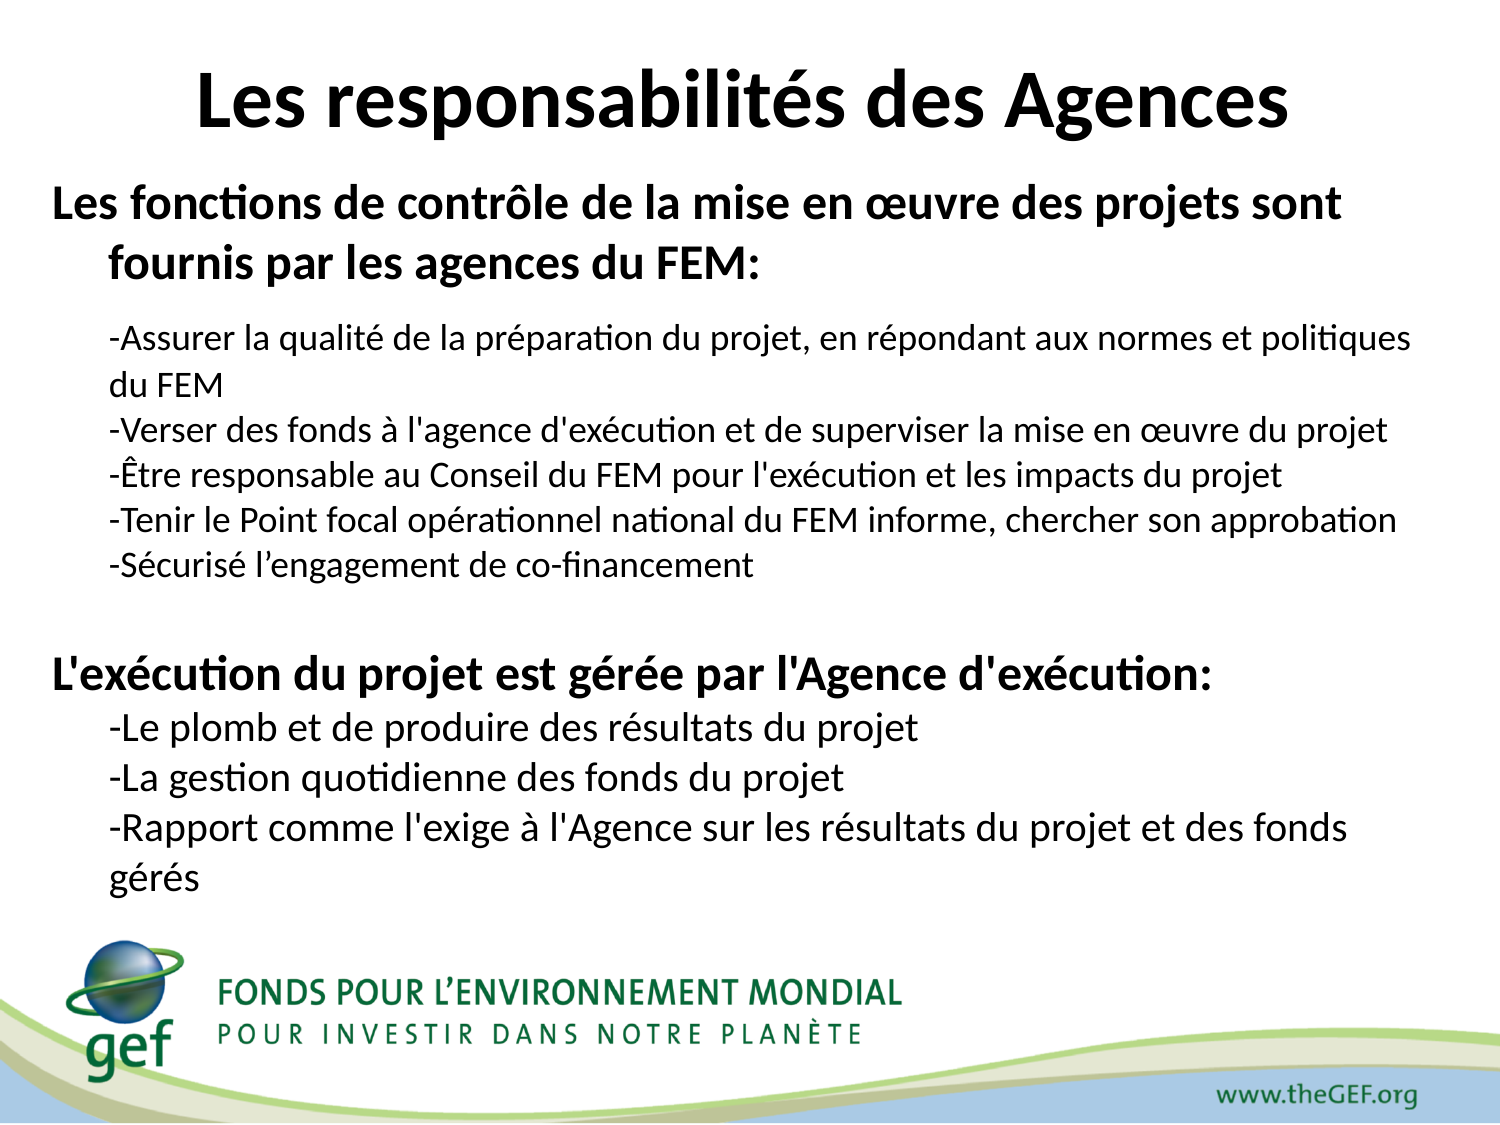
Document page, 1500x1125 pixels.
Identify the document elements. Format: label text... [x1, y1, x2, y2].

list Les fonctions de contrôle de la mise en œuvre des projets sont fournis par les agences du FEM: -Assurer la qualité de la préparation du projet, en répondant aux normes et politiques du FEM -Verser des fonds à l'agence d'exécution et de superviser la mise en œuvre du projet -Être responsable au Conseil du FEM pour l'exécution et les impacts du projet -Tenir le Point focal opérationnel national du FEM informe, chercher son approbation -Sécurisé l’engagement de co-financement L'exécution du projet est gérée par l'Agence d'exécution: -Le plomb et de produire des résultats du projet -La gestion quotidienne des fonds du projet -Rapport comme l'exige à l'Agence sur les résultats du projet et des fonds gérés [37, 162, 1451, 876]
title Les responsabilités des Agences [62, 0, 1426, 162]
picture [0, 912, 1500, 1125]
